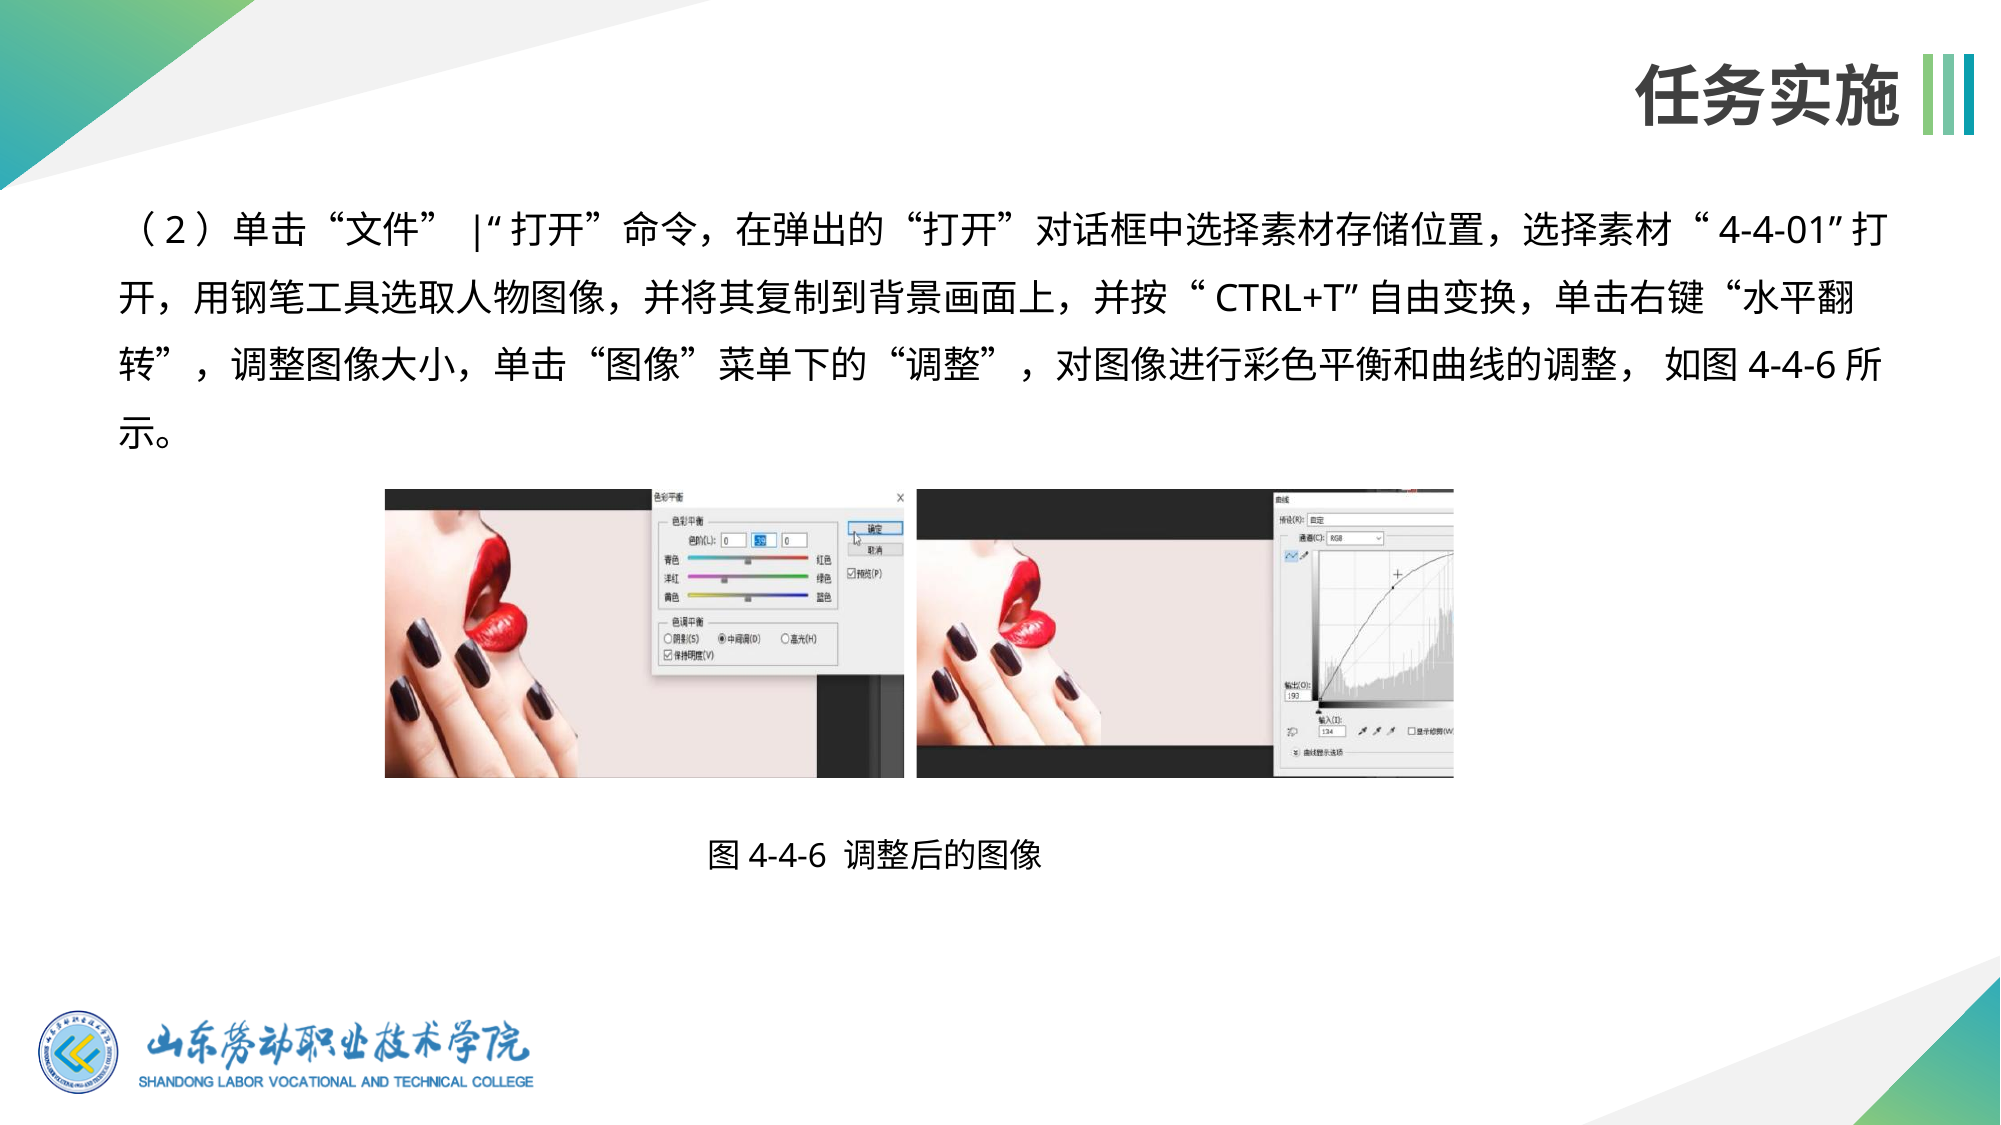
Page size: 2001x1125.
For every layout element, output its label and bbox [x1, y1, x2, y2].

picture [384, 489, 905, 778]
picture [38, 1010, 550, 1094]
picture [916, 489, 1454, 778]
text_box [1928, 54, 1969, 136]
text_box [0, 0, 2000, 1125]
